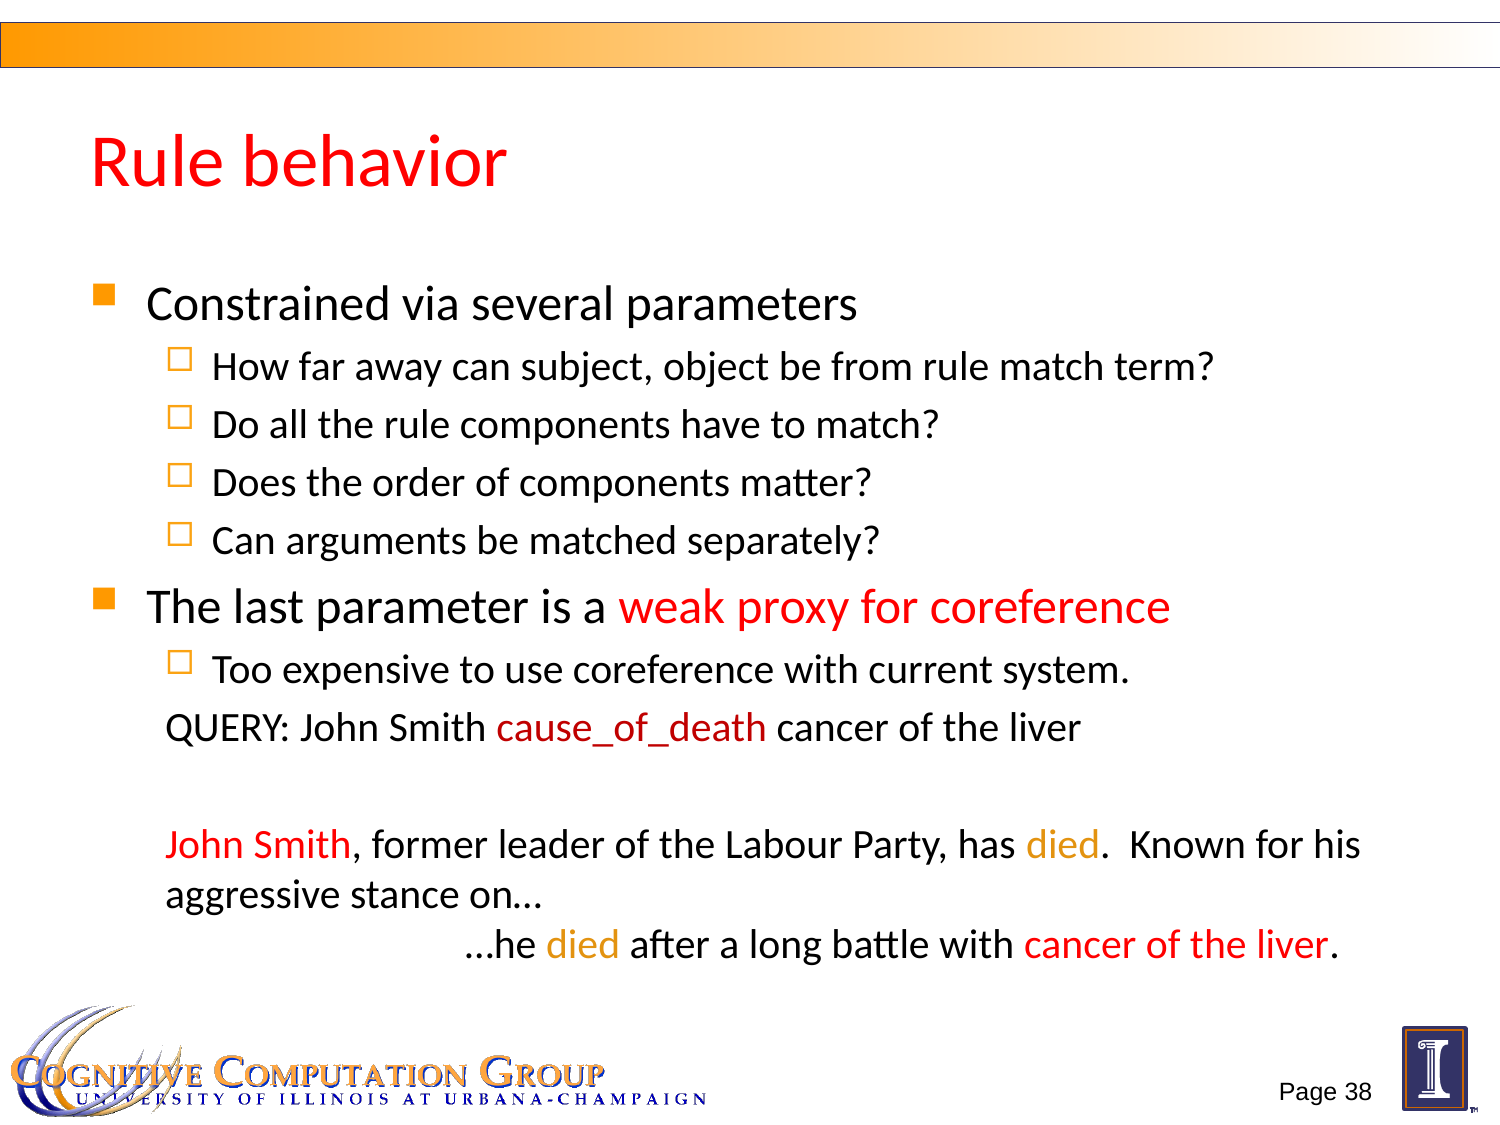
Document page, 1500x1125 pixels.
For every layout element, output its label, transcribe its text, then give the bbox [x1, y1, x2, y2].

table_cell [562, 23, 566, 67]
slide_number Page 38 [1237, 1074, 1388, 1113]
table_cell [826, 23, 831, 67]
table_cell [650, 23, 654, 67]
list Constrained via several parameters How far away can subject, object be from rule match term? Do all the rule components have to match? Does the order of components matter? Can arguments be matched separately? The last parameter is a weak proxy for coreference Too expensive to use coreference with current system. QUERY: John Smith cause_of_death cancer of the liver John Smith, former leader of the Labour Party, has died. Known for his aggressive stance on… …he died after a long battle with cancer of the liver. [75, 262, 1425, 1013]
picture [0, 1000, 713, 1125]
title Rule behavior [75, 75, 1425, 238]
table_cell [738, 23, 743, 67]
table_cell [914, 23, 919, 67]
